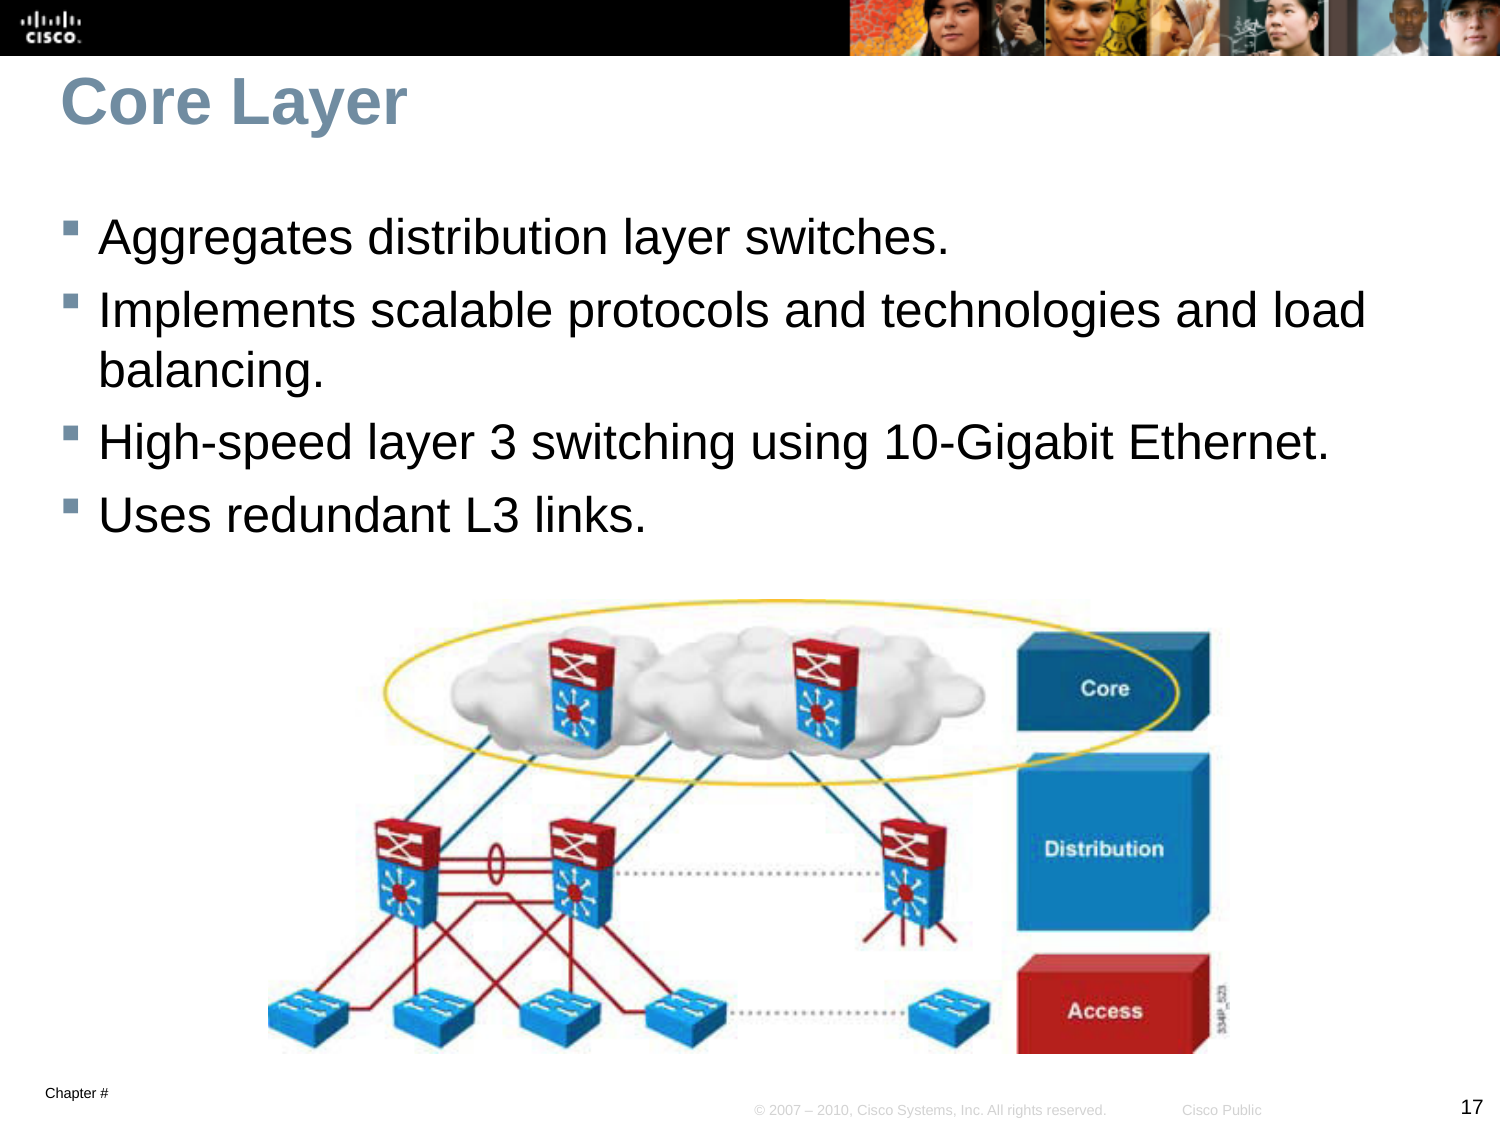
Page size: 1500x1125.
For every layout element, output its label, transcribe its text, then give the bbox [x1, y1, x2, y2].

list Aggregates distribution layer switches. Implements scalable protocols and technologies and load balancing. High-speed layer 3 switching using 10-Gigabit Ethernet. Uses redundant L3 links. [45, 197, 1444, 613]
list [268, 599, 1230, 1055]
picture [0, 0, 1500, 56]
title Core Layer [45, 59, 1444, 182]
